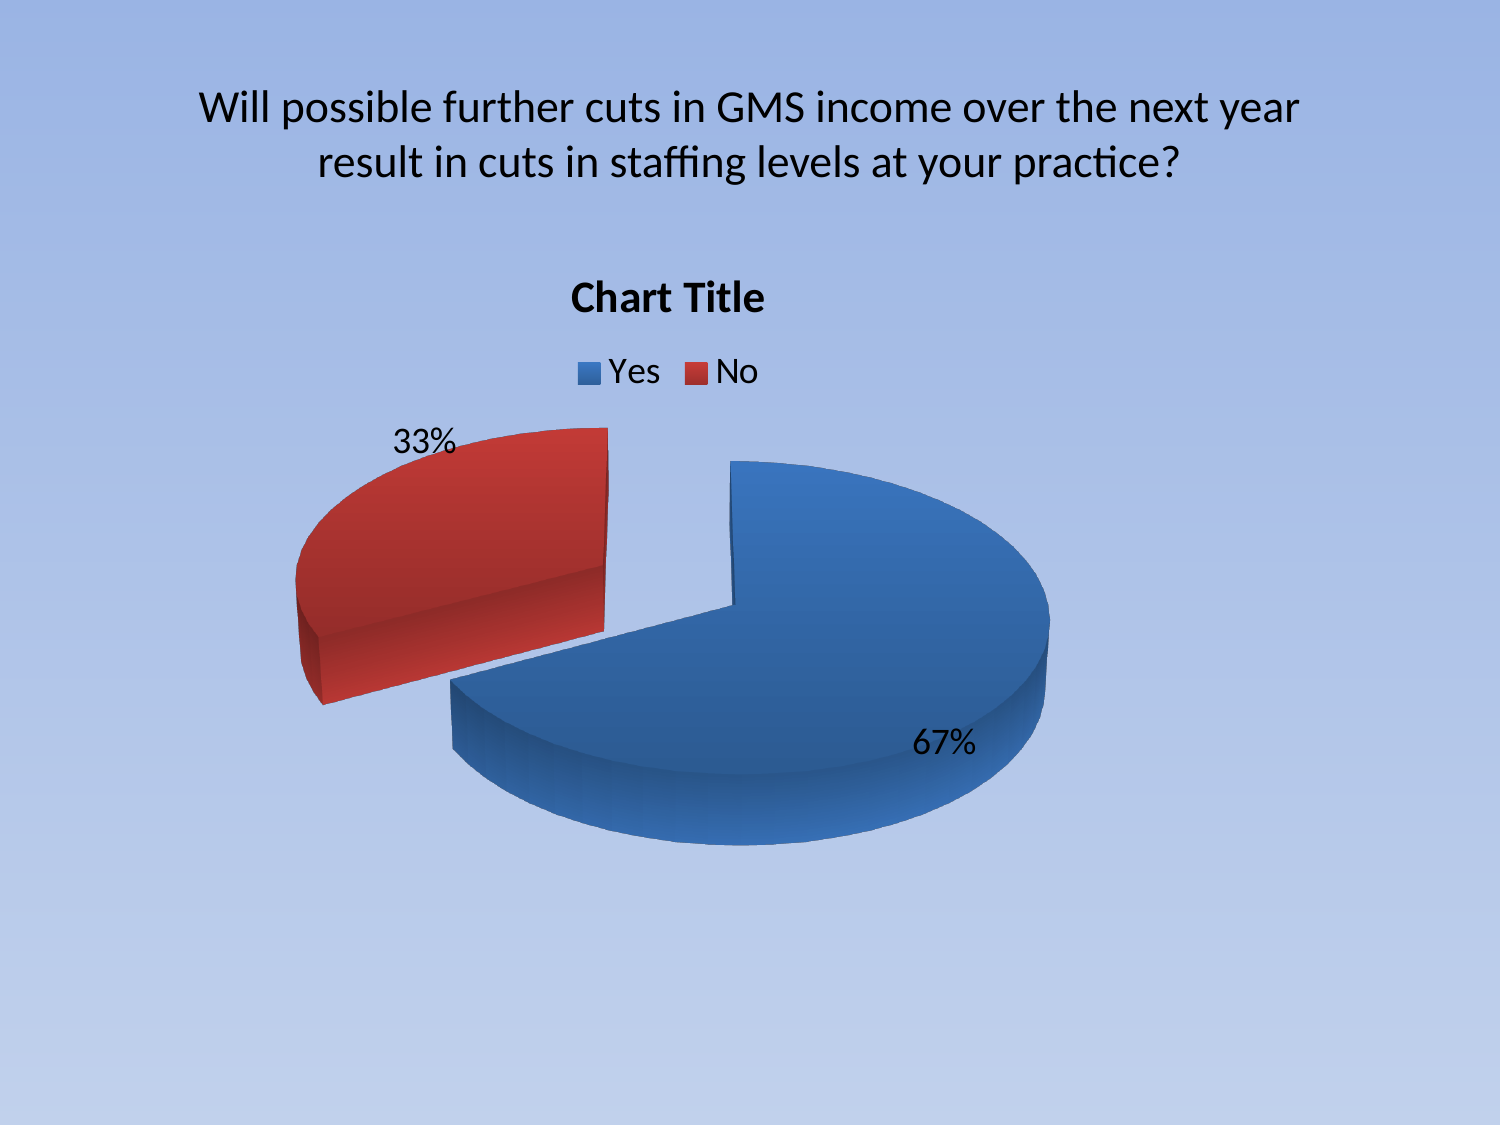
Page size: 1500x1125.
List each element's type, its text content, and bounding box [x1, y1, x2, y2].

chart [207, 243, 1130, 882]
title Will possible further cuts in GMS income over the next year result in cuts in staffing levels at your practice? [156, 52, 1344, 211]
